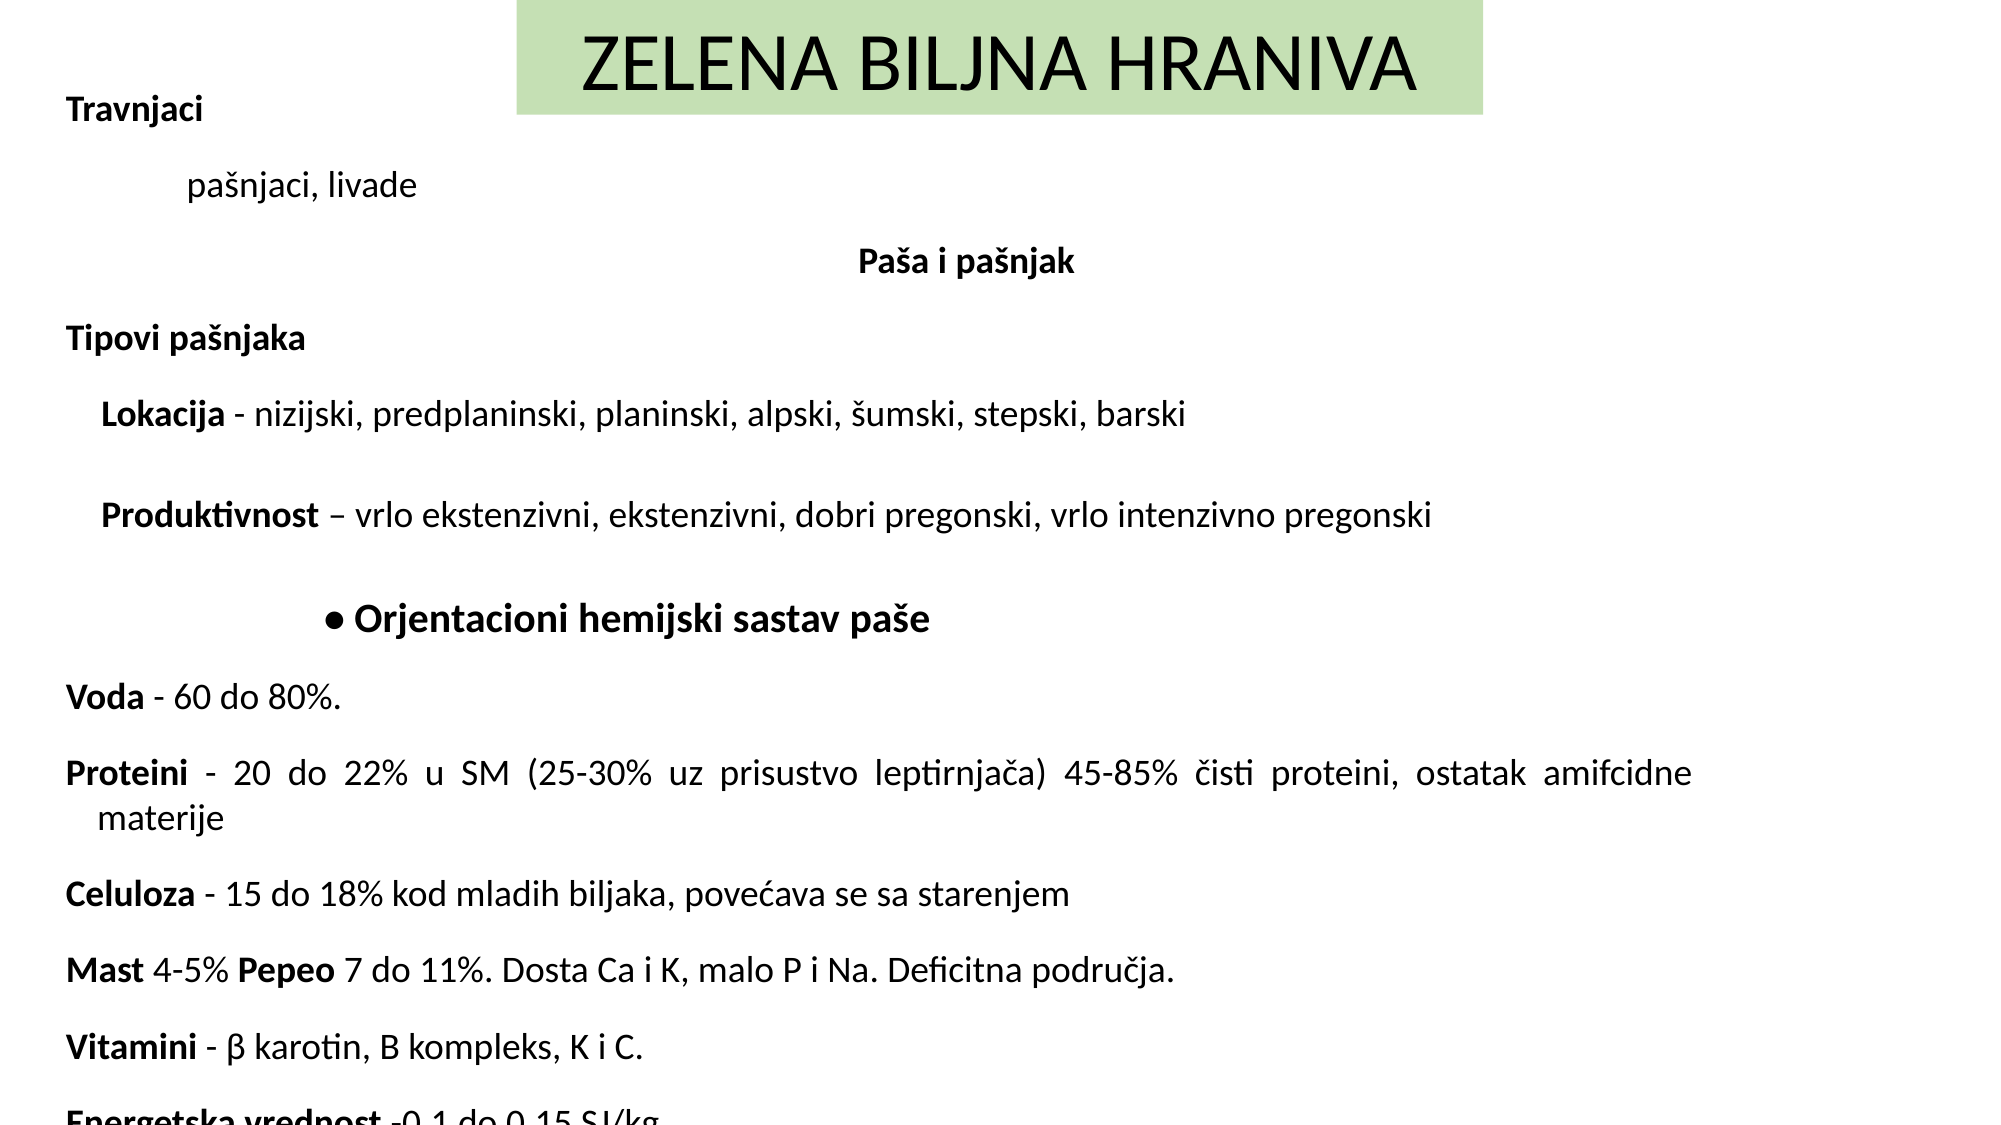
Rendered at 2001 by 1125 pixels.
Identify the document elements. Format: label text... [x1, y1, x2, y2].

text_box Travnjaci pašnjaci, livade Paša i pašnjak Tipovi pašnjaka Lokacija - nizijski, predplaninski, planinski, alpski, šumski, stepski, barski Produktivnost – vrlo ekstenzivni, ekstenzivni, dobri pregonski, vrlo intenzivno pregonski • Orjentacioni hemijski sastav paše Voda - 60 do 80%. Proteini - 20 do 22% u SM (25-30% uz prisustvo leptirnjača) 45-85% čisti proteini, ostatak amifcidne materije Celuloza - 15 do 18% kod mladih biljaka, povećava se sa starenjem Mast 4-5% Pepeo 7 do 11%. Dosta Ca i K, malo P i Na. Deficitna područja. Vitamini - β karotin, B kompleks, K i C. Energetska vrednost -0.1 do 0.15 SJ/kg. [51, 76, 1883, 1125]
text_box ZELENA BILJNA HRANIVA [516, 0, 1484, 76]
